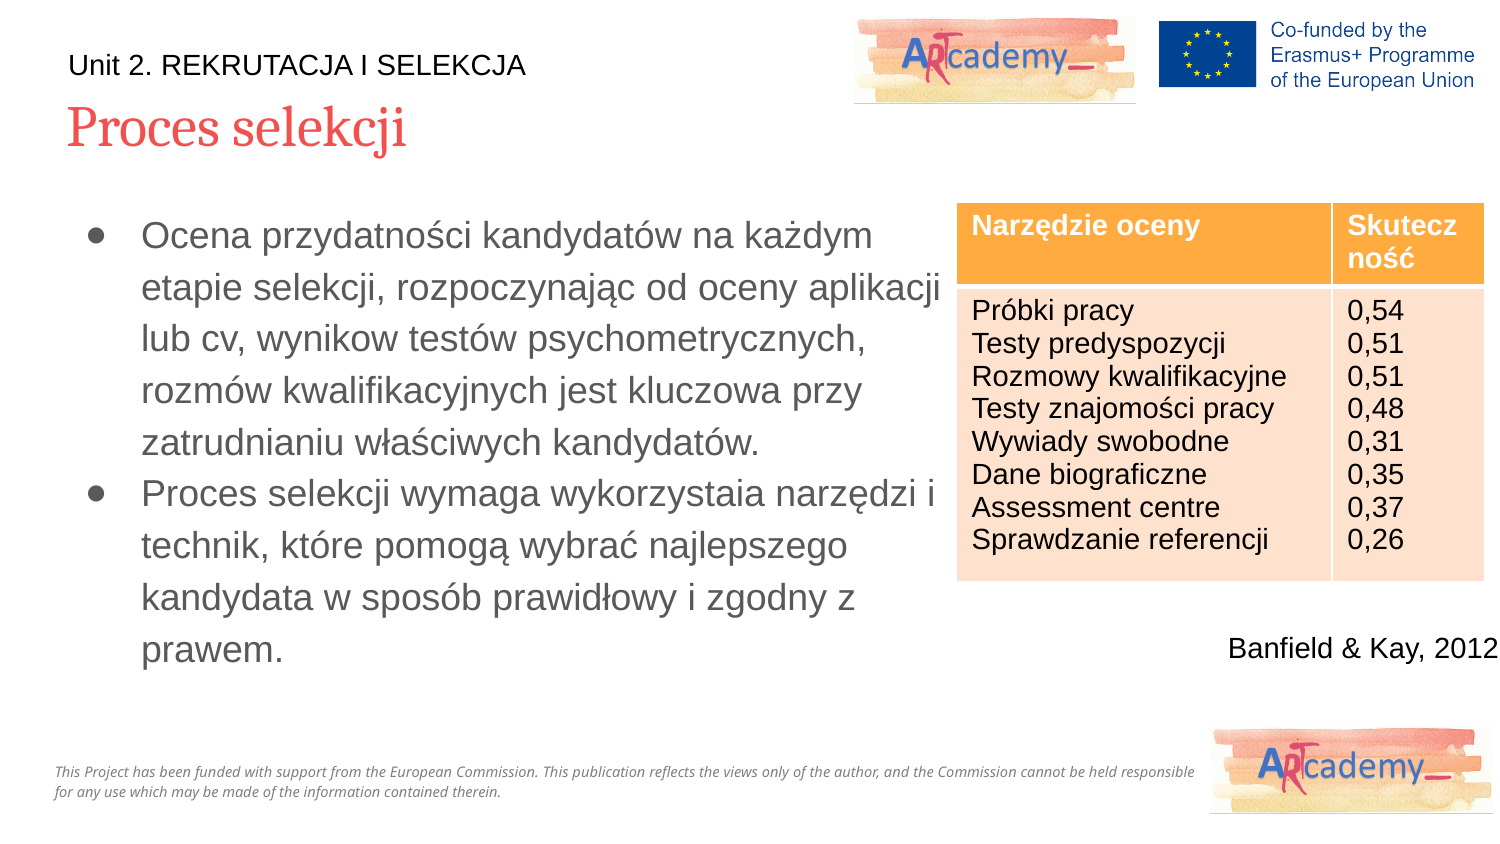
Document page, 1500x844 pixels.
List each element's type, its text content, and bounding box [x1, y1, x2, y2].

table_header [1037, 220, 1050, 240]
title Proces selekcji [51, 72, 1449, 167]
picture [1158, 21, 1474, 91]
table_cell Próbki pracy Testy predyspozycji Rozmowy kwalifikacyjne Testy znajomości pracy Wywiady swobodne Dane biograficzne Assessment centre Sprawdzanie referencji [957, 289, 1331, 581]
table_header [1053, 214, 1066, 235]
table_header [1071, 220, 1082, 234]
table_header Skuteczność [1333, 203, 1484, 284]
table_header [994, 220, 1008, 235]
text_box This Project has been funded with support from the European Commission. This publication reflects the views only of the author, and the Commission cannot be held responsible for any use which may be made of the information contained therein. [39, 754, 1205, 799]
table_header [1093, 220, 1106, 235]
picture [854, 0, 1137, 134]
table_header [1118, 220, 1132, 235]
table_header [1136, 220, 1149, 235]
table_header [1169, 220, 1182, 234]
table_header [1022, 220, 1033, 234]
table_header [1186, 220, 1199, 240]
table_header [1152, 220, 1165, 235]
text_box Unit 2. REKRUTACJA I SELEKCJA [53, 39, 654, 89]
text_box Banfield & Kay, 2012 [1213, 622, 1500, 672]
table_cell 0,54 0,51 0,51 0,48 0,31 0,35 0,37 0,26 [1333, 289, 1484, 581]
picture [1210, 709, 1493, 844]
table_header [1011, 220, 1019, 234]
table_header Narzędzie oceny [974, 215, 990, 234]
list Ocena przydatności kandydatów na każdym etapie selekcji, rozpoczynając od oceny aplikacji lub cv, wynikow testów psychometrycznych, rozmów kwalifikacyjnych jest kluczowa przy zatrudnianiu właściwych kandydatów. Proces selekcji wymaga wykorzystaia narzędzi i technik, które pomogą wybrać najlepszego kandydata w sposób prawidłowy i zgodny z prawem. [51, 189, 959, 750]
